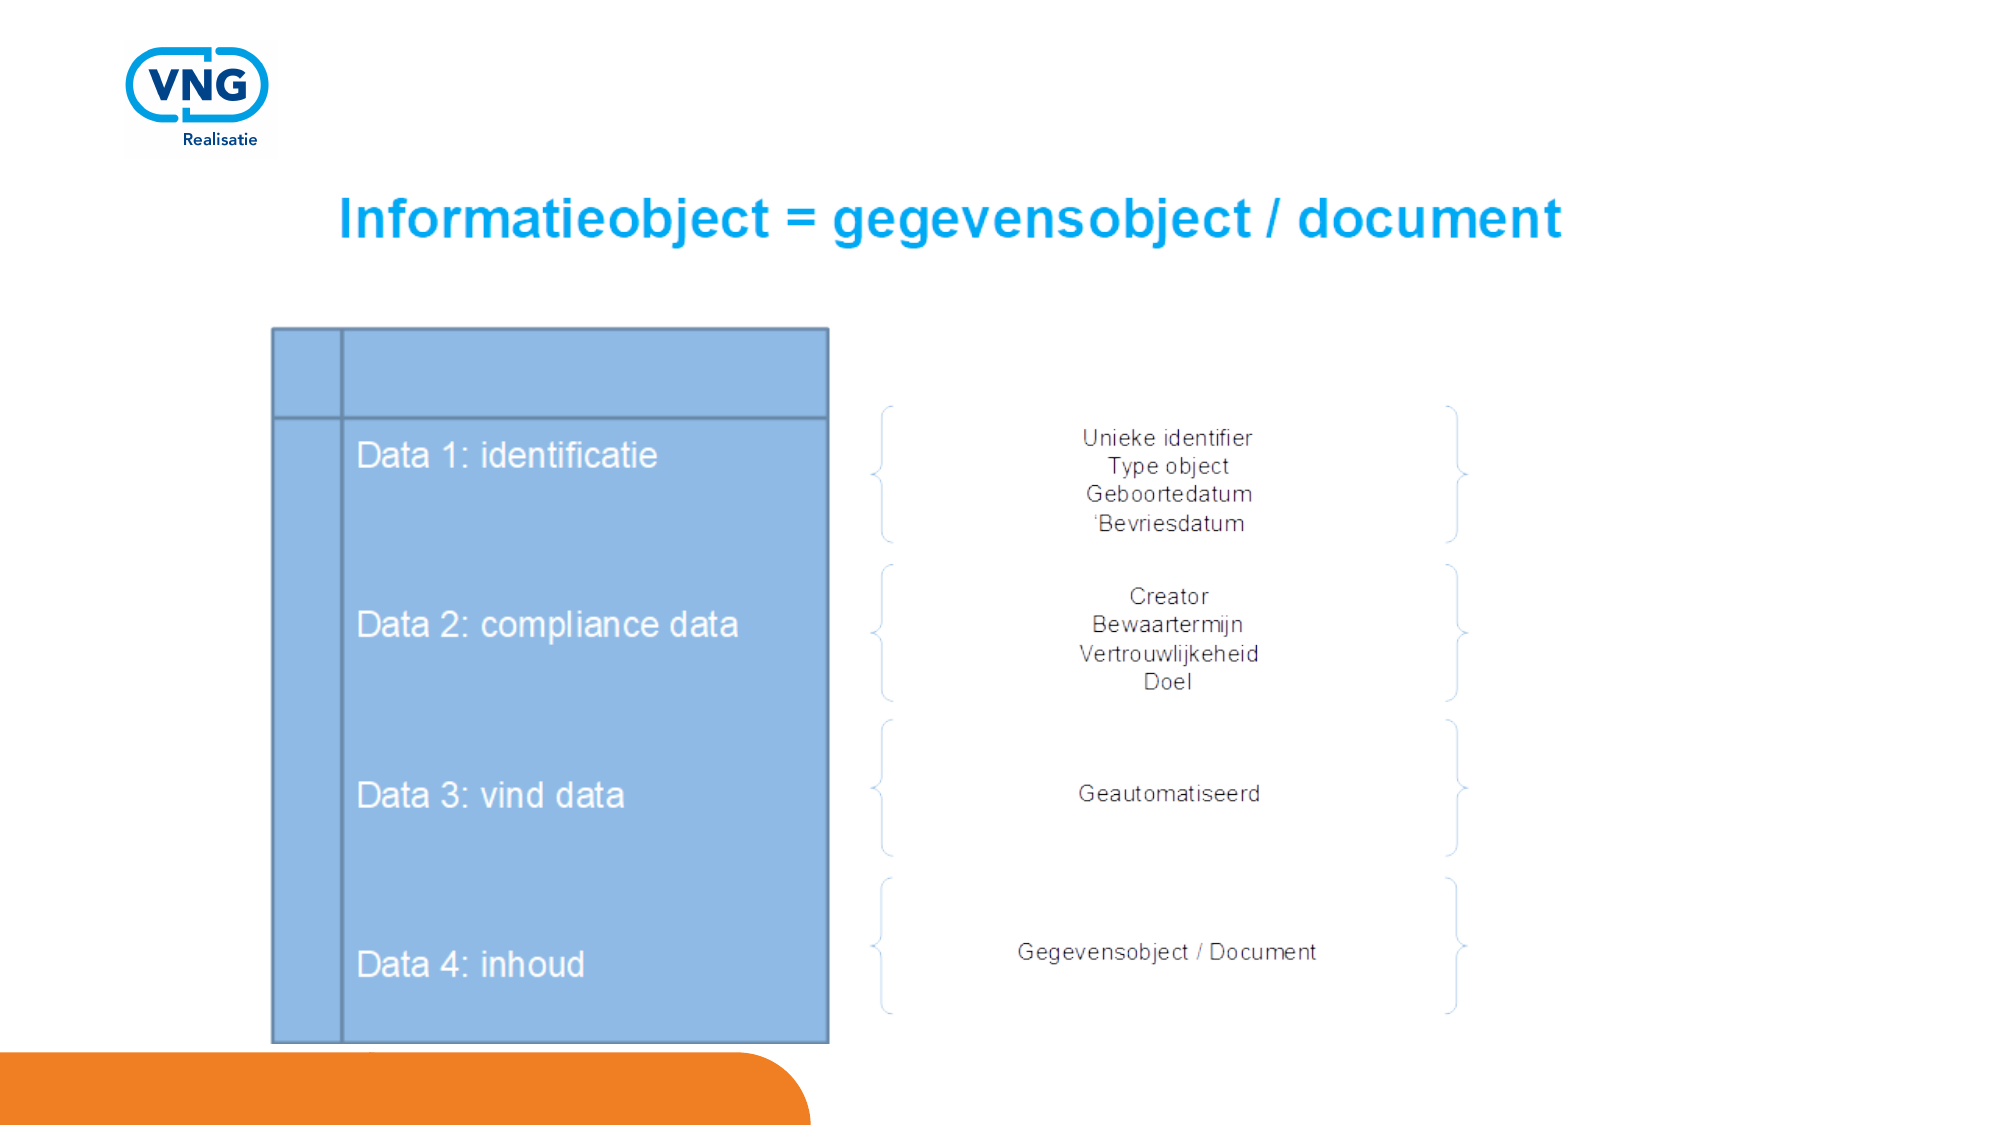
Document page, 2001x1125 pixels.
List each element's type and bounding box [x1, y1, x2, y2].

picture [124, 40, 278, 159]
picture [269, 173, 1660, 1044]
